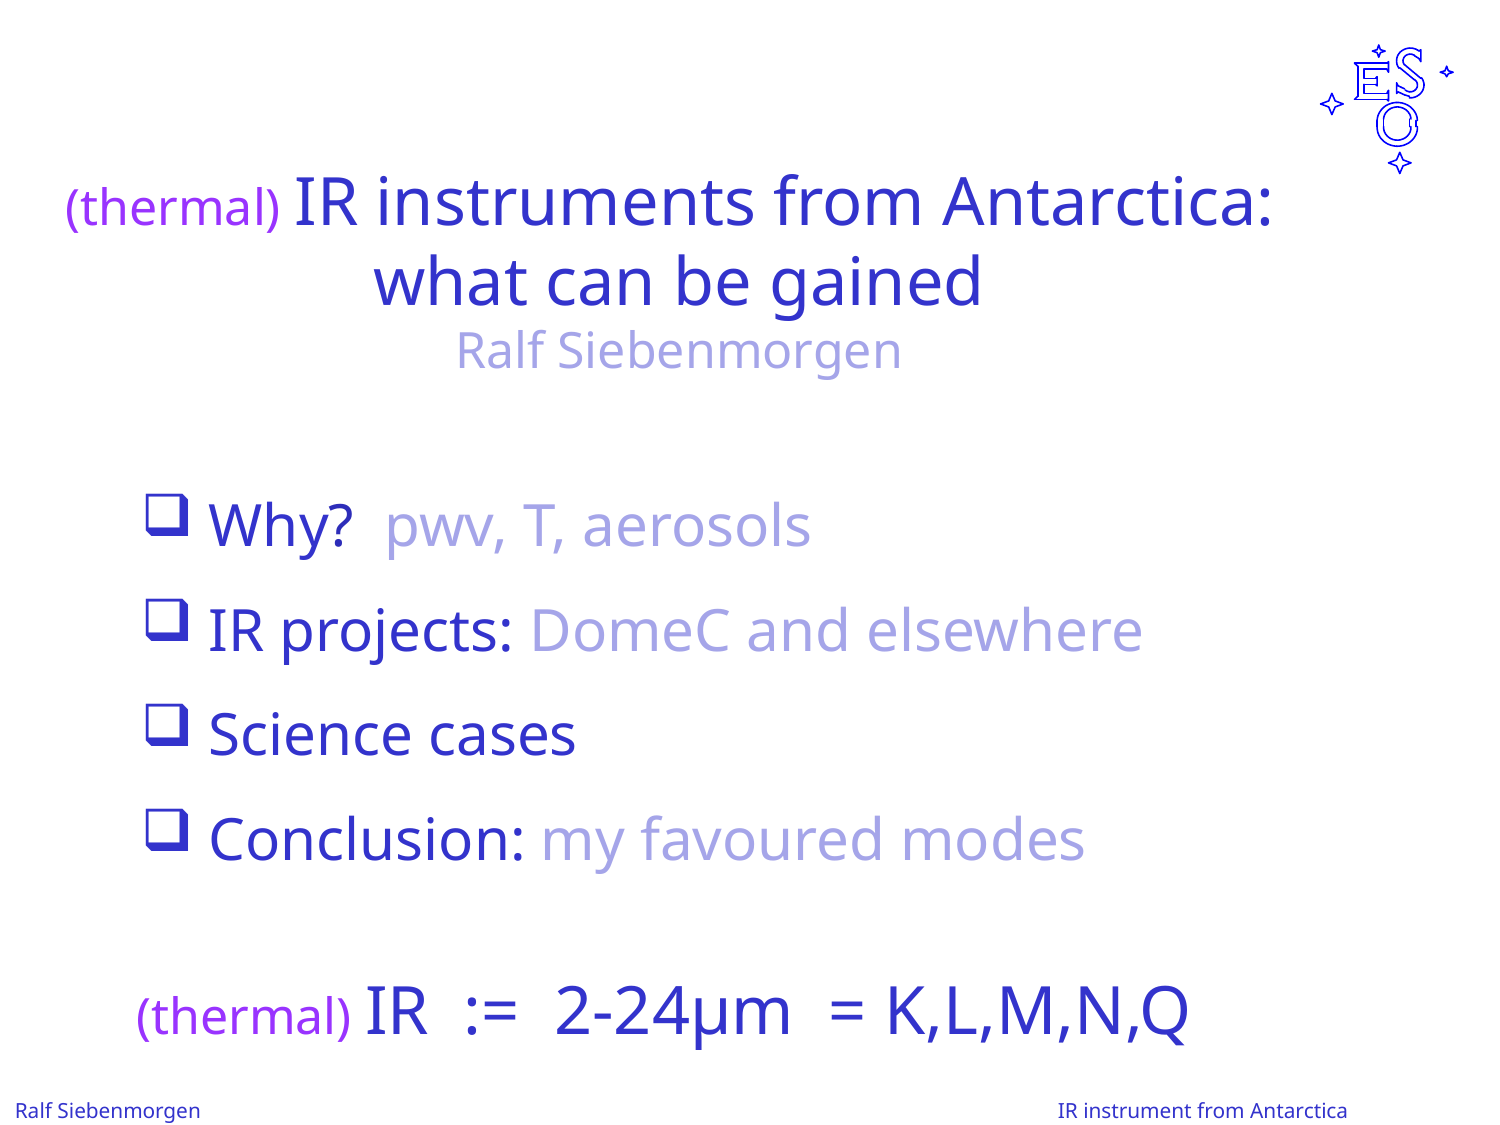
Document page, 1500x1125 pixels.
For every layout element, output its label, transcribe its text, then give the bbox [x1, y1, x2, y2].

text_box (thermal) IR := 2-24µm = K,L,M,N,Q [121, 960, 1226, 1056]
text_box Why? pwv, T, aerosols IR projects: DomeC and elsewhere Science cases Conclusion: my favoured modes [126, 445, 1160, 950]
text_box (thermal) IR instruments from Antarctica: what can be gained Ralf Siebenmorgen [50, 151, 1308, 386]
